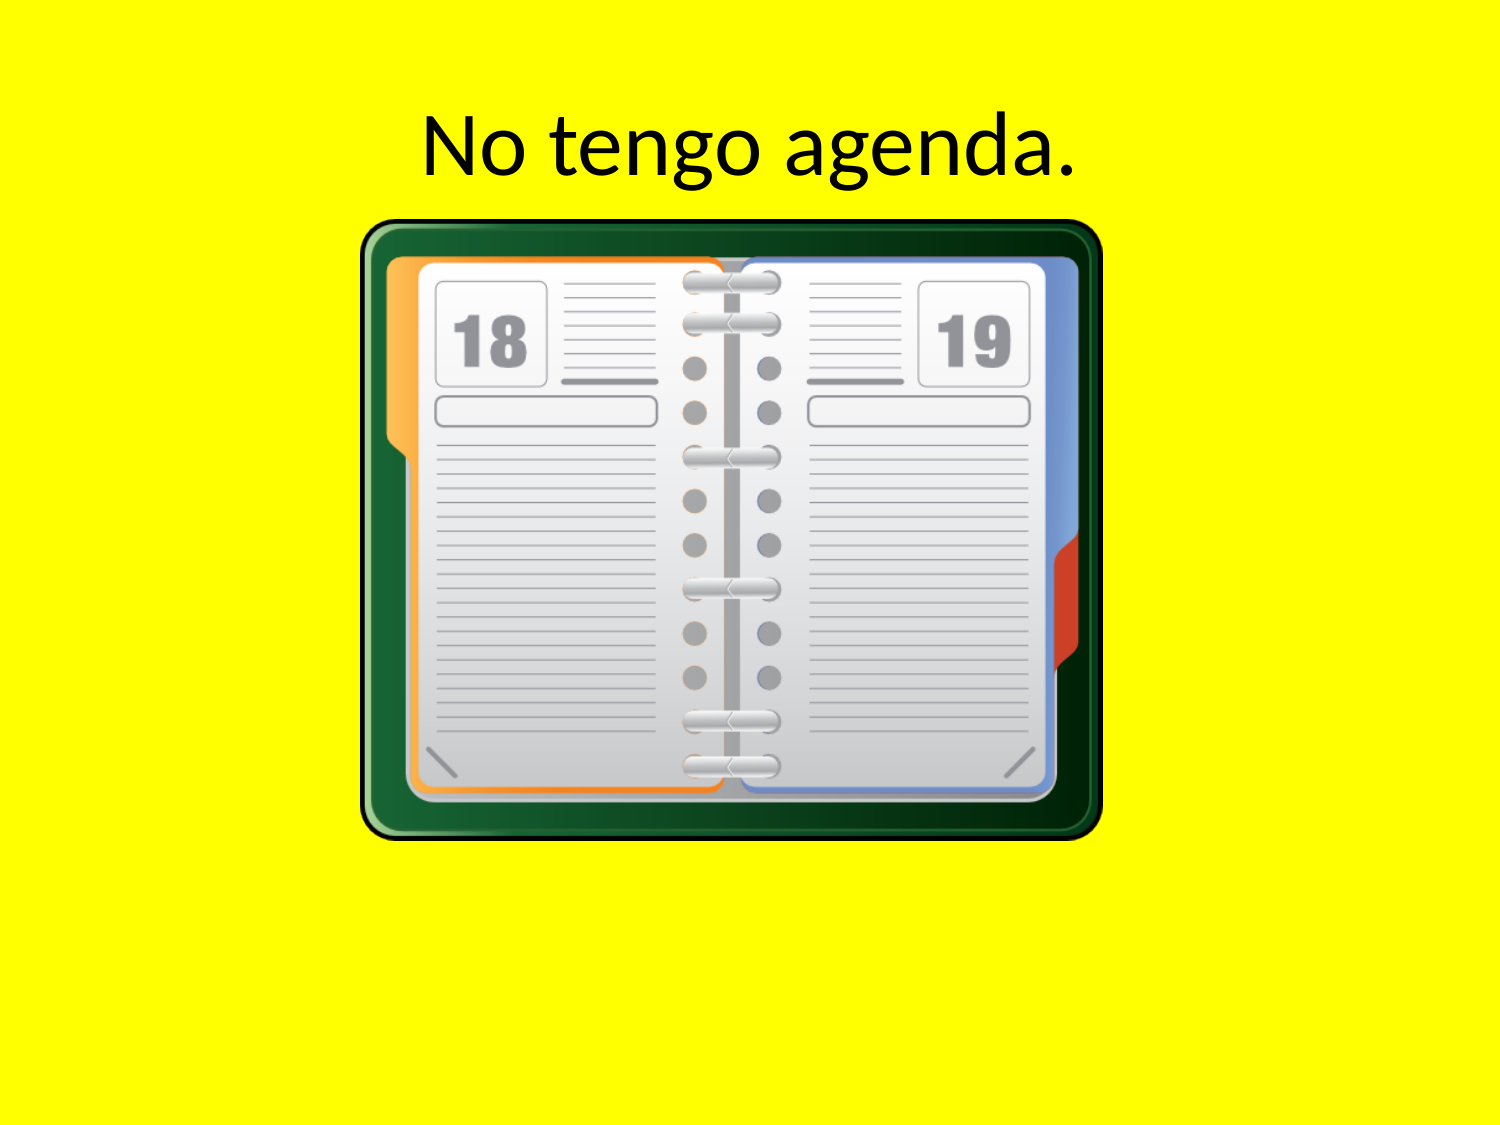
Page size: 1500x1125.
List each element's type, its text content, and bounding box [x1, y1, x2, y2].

picture [359, 219, 1104, 841]
title No tengo agenda. [75, 45, 1425, 233]
